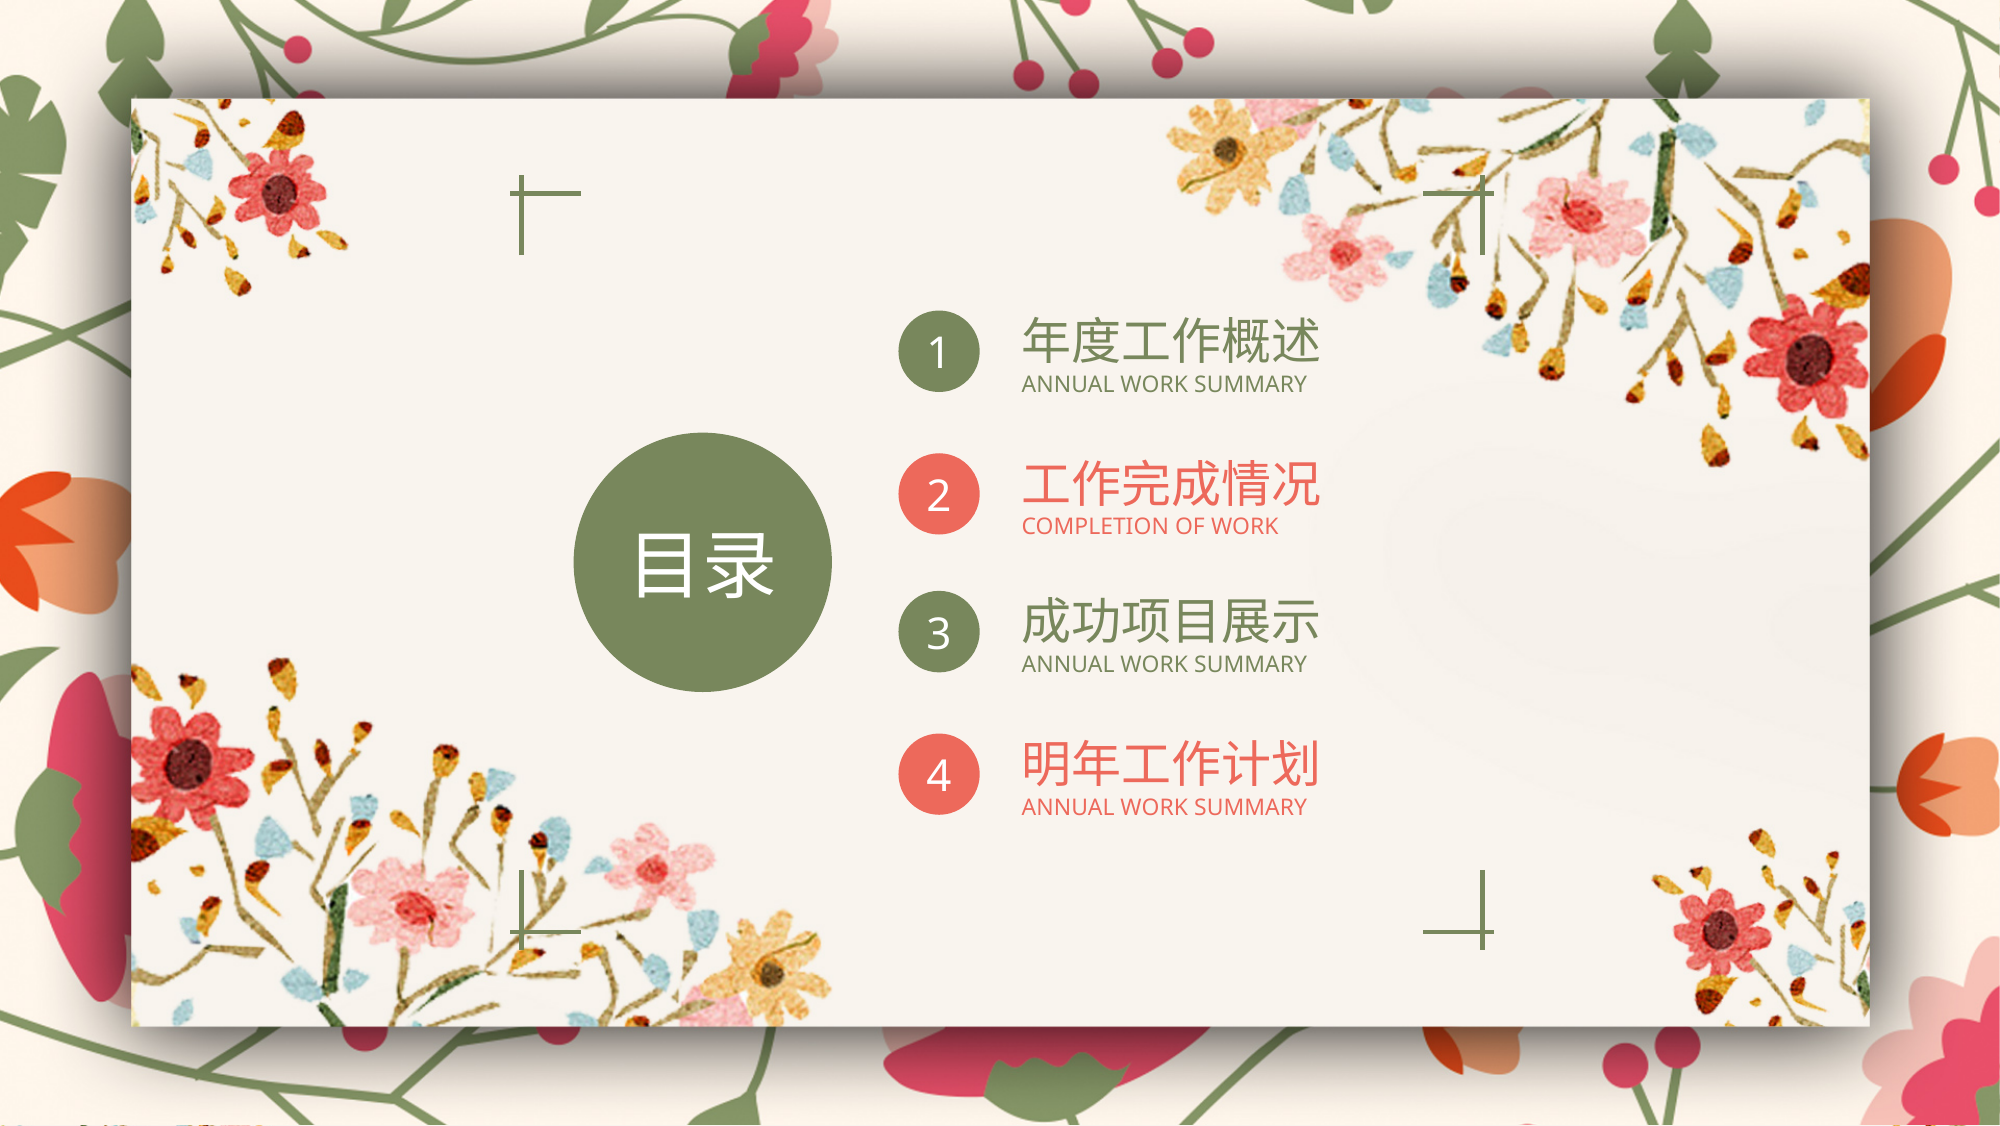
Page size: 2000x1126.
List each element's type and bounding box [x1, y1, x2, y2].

text_box [509, 174, 1494, 951]
picture [0, 0, 2000, 1126]
